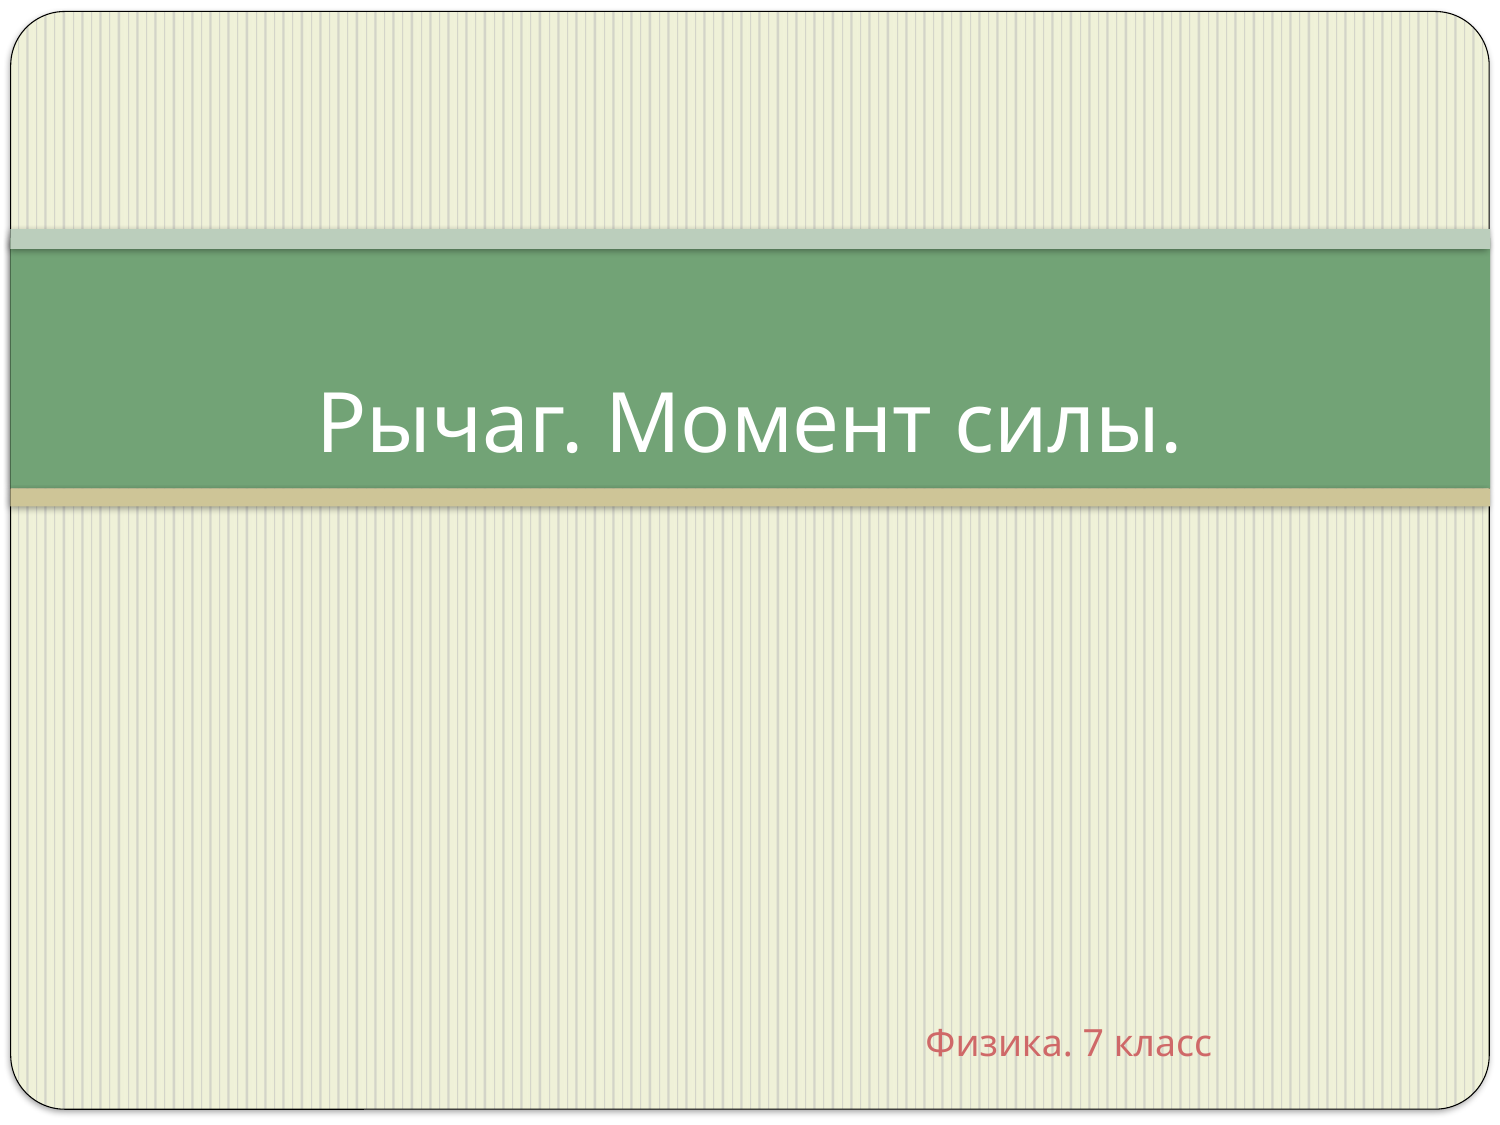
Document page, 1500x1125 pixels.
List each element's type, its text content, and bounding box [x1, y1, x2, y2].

text_box Физика. 7 класс [702, 1011, 1436, 1072]
title Рычаг. Момент силы. [75, 247, 1425, 598]
